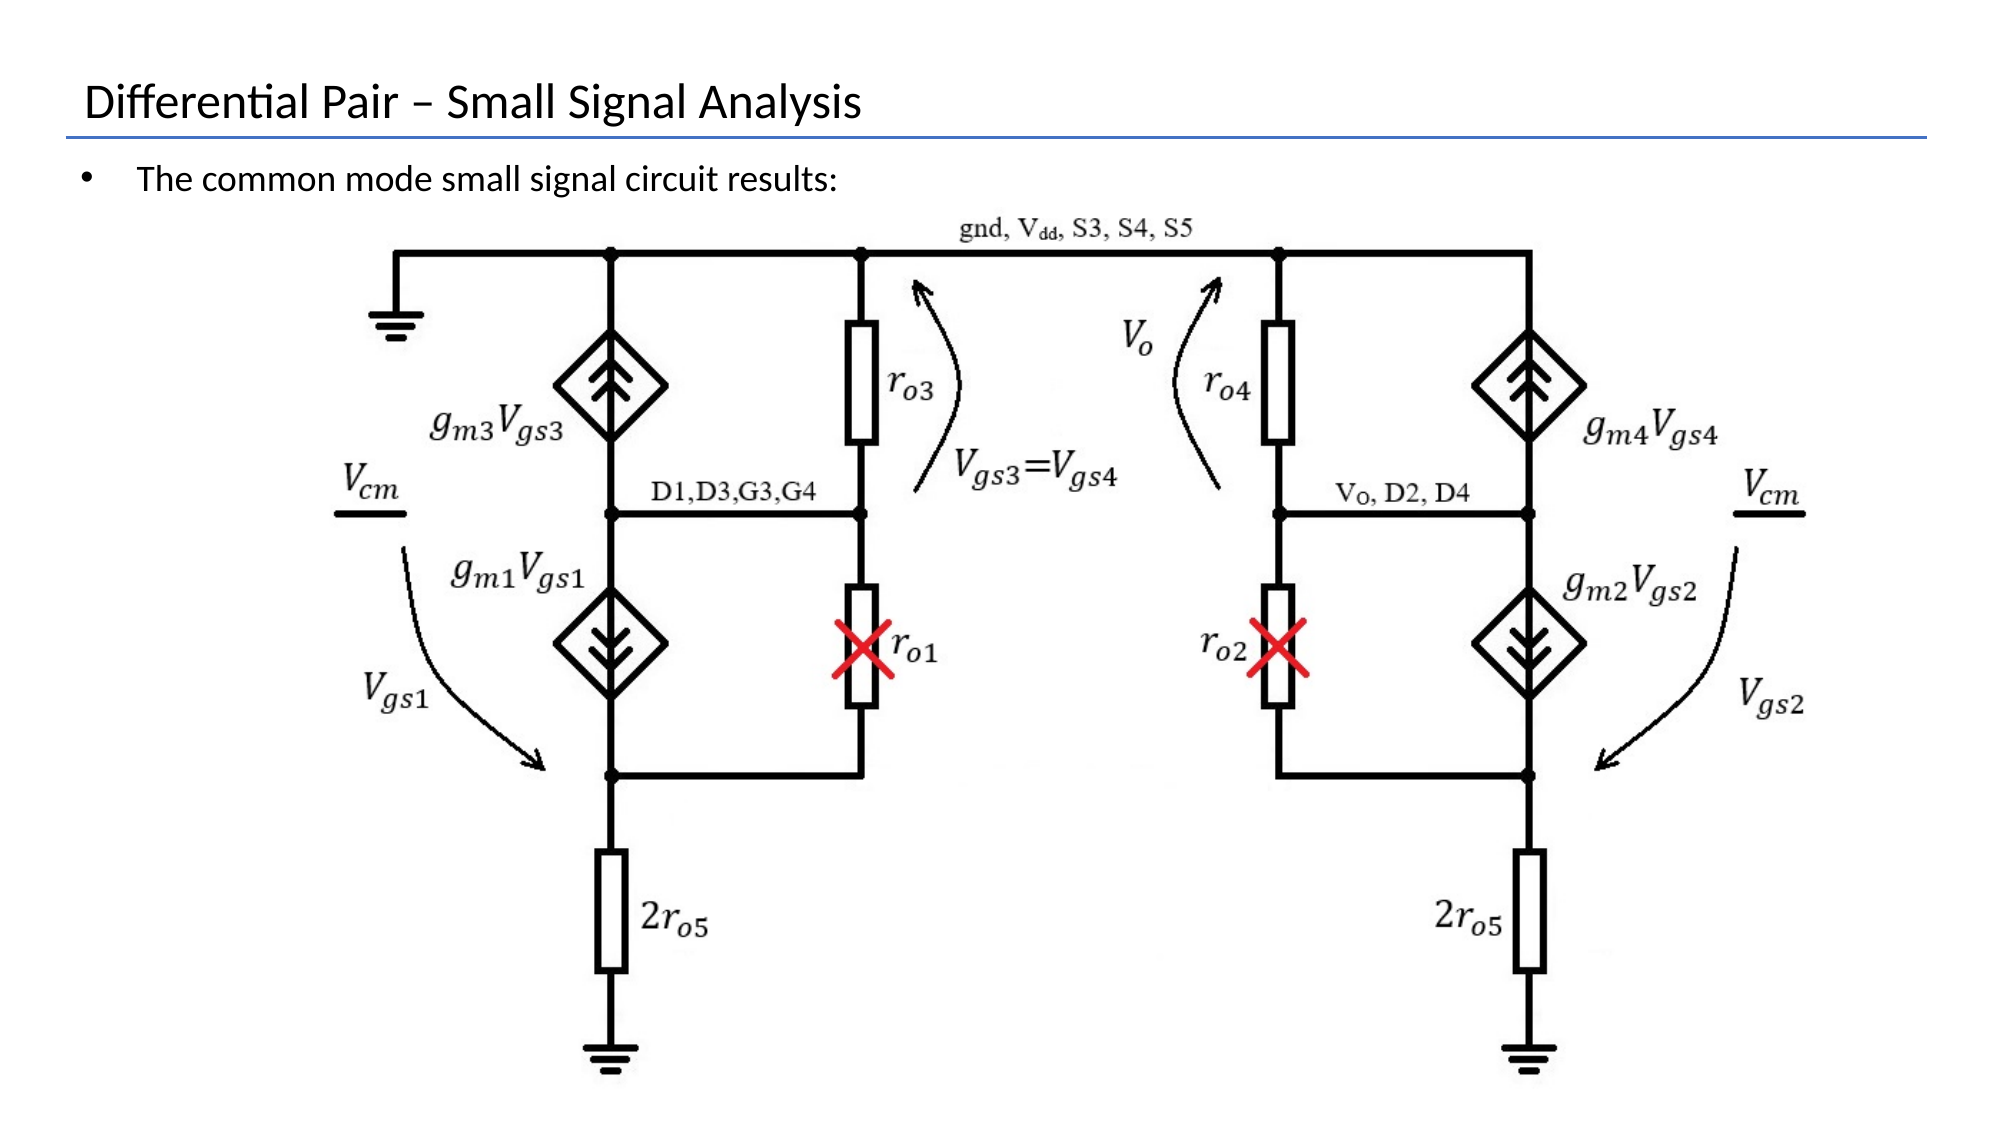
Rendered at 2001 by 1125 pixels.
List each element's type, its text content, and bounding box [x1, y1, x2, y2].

text_box Differential Pair – Small Signal Analysis [69, 61, 878, 137]
picture [306, 207, 1819, 1089]
text_box The common mode small signal circuit results: [65, 146, 1249, 207]
